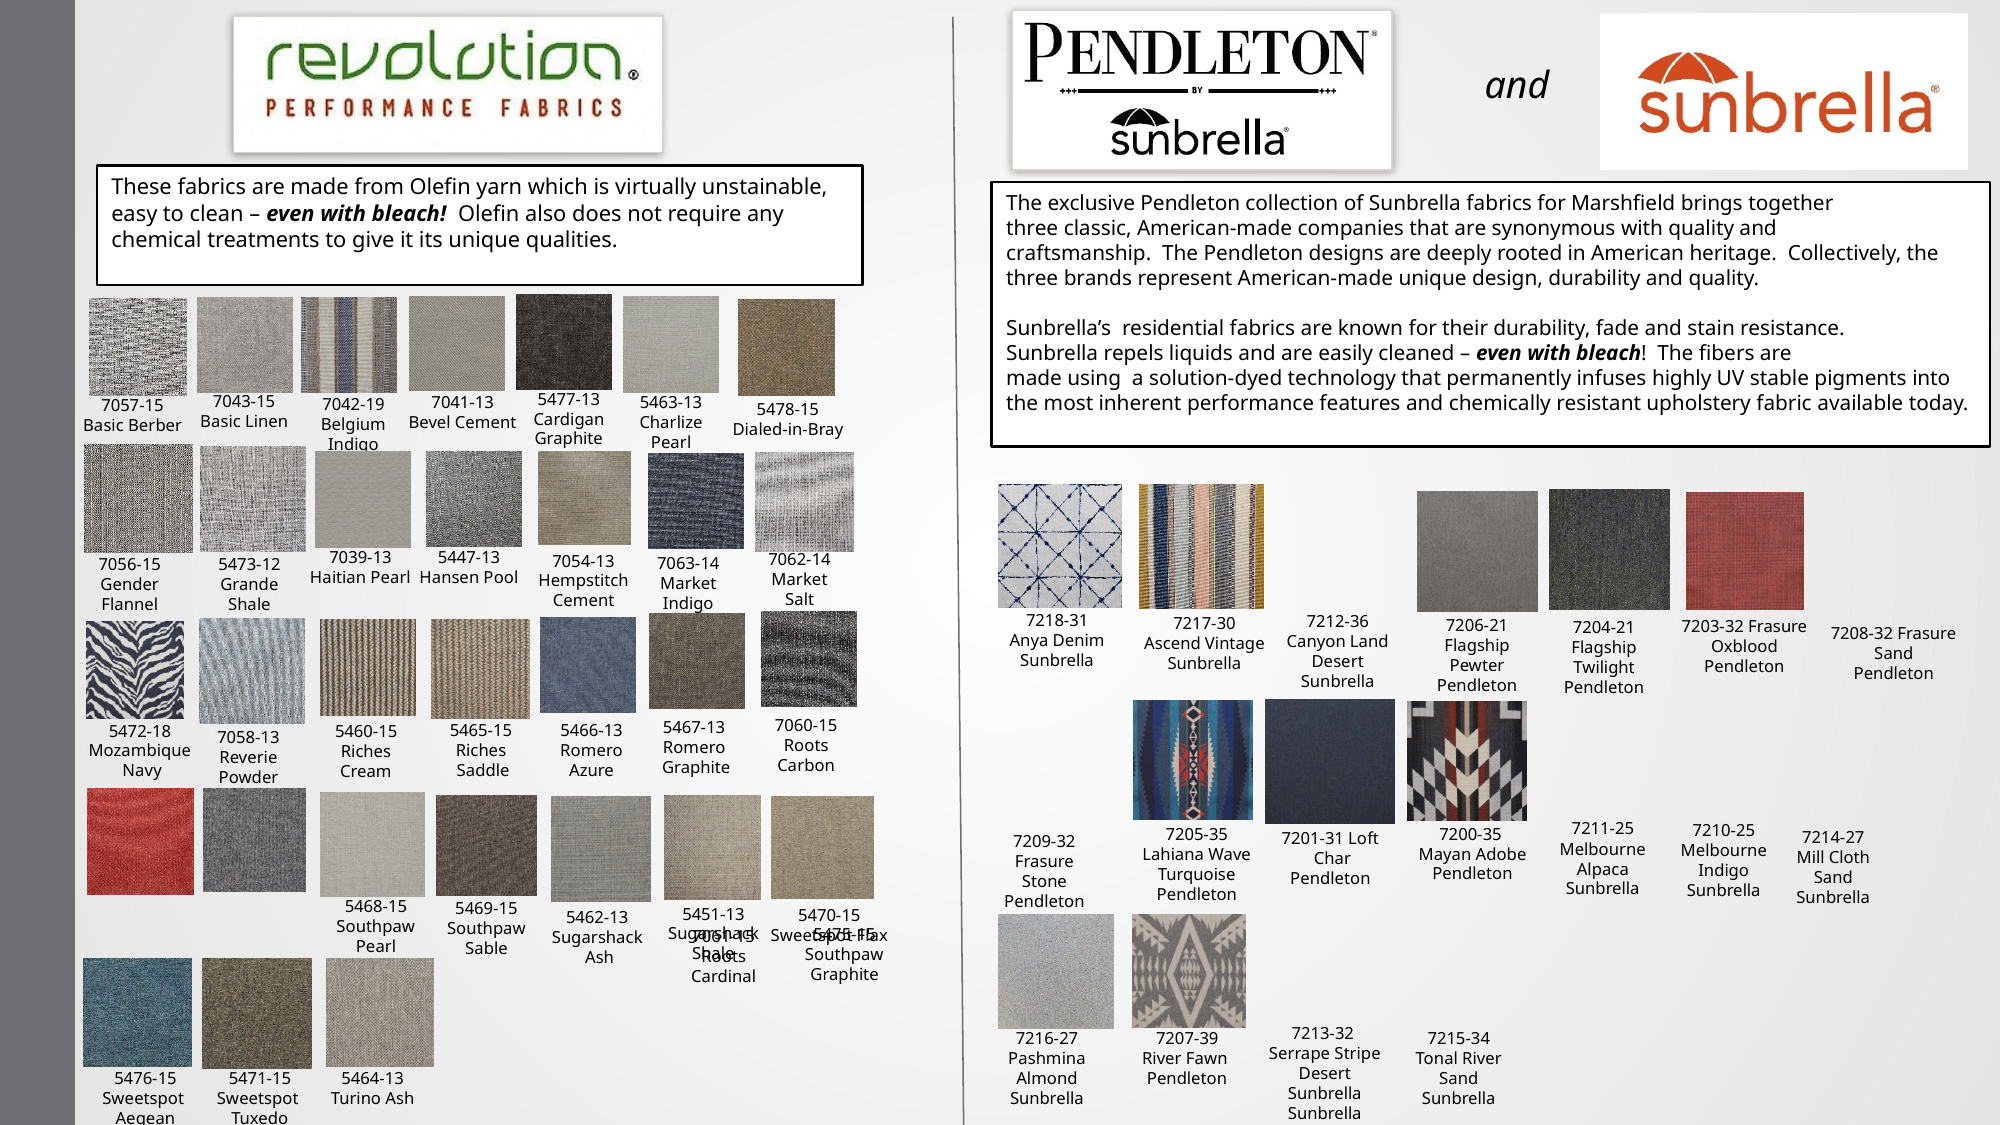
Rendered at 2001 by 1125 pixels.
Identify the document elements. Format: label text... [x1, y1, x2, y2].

text_box 5473-12 Grande Shale [203, 561, 296, 614]
text_box 7207-39 River Fawn Pendleton [1127, 1033, 1248, 1115]
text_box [952, 16, 965, 1125]
text_box and [1469, 53, 1565, 114]
picture [754, 452, 854, 552]
text_box 7218-31 Anya Denim Sunbrella [994, 616, 1120, 697]
text_box 5467-13 Romero Graphite [642, 712, 746, 784]
picture [83, 444, 193, 554]
picture [622, 296, 720, 393]
picture [1548, 488, 1670, 610]
text_box 5470-15 Sweetspot Flax [755, 897, 903, 953]
text_box 7213-32 Serrape Stripe Desert Sunbrella Sunbrella [1254, 1015, 1396, 1125]
picture [516, 294, 612, 390]
text_box 7042-19 Belgium Indigo [306, 400, 401, 448]
text_box 7201-31 Loft Char Pendleton [1267, 833, 1394, 895]
text_box 7063-14 Market Indigo [642, 554, 735, 617]
text_box 7212-36 Canyon Land Desert Sunbrella [1271, 603, 1404, 698]
picture [83, 957, 192, 1067]
text_box 7054-13 Hempstitch Cement [523, 542, 642, 618]
text_box 7039-13 Haitian Pearl [296, 554, 404, 594]
picture [319, 619, 417, 717]
text_box 5477-13 Cardigan Graphite [518, 395, 620, 456]
picture [200, 445, 307, 552]
picture [86, 620, 184, 720]
text_box 7200-35 Mayan Adobe Pendleton [1403, 816, 1542, 891]
picture [436, 795, 537, 896]
text_box 7061-15 Roots Cardinal [676, 971, 772, 994]
picture [87, 788, 194, 895]
picture [771, 796, 874, 899]
text_box 5462-13 Sugarshack Ash [536, 900, 658, 974]
text_box 7205-35 Lahiana Wave Turquoise Pendleton [1127, 824, 1267, 912]
picture [202, 788, 306, 892]
text_box 7215-34 Tonal River Sand Sunbrella [1400, 1020, 1517, 1125]
picture [738, 299, 835, 396]
picture [425, 450, 522, 547]
picture [1407, 701, 1527, 822]
picture [1686, 492, 1805, 611]
picture [761, 610, 858, 707]
picture [550, 795, 651, 903]
picture [1416, 490, 1539, 613]
picture [647, 453, 744, 550]
text_box 7041-13 Bevel Cement [393, 394, 518, 440]
text_box 5466-13 Romero Azure [545, 721, 638, 787]
picture [998, 914, 1114, 1029]
text_box 7216-27 Pashmina Almond Sunbrella [993, 1034, 1101, 1125]
picture [1012, 11, 1392, 170]
text_box The exclusive Pendleton collection of Sunbrella fabrics for Marshfield brings together three classic, American-made companies that are synonymous with quality and craftsmanship. The Pendleton designs are deeply rooted in American heritage. Collectively, the three brands represent American-made unique design, durability and quality. Sunbrella’s residential fabrics are known for their durability, fade and stain resistance. Sunbrella repels liquids and are easily cleaned – even with bleach! The fibers are made using a solution-dyed technology that permanently infuses highly UV stable pigments into the most inherent performance features and chemically resistant upholstery fabric available today. [990, 181, 1991, 448]
text_box 7211-25 Melbourne Alpaca Sunbrella [1544, 811, 1661, 926]
picture [1133, 700, 1253, 820]
picture [234, 16, 663, 152]
text_box 7056-15 Gender Flannel [83, 561, 176, 618]
text_box 5468-15 Southpaw Pearl [321, 902, 431, 957]
text_box 7057-15 Basic Berber [68, 387, 198, 443]
text_box 7214-27 Mill Cloth Sand Sunbrella [1781, 819, 1886, 935]
picture [1139, 483, 1264, 609]
picture [538, 451, 632, 545]
text_box 5471-15 Sweetspot Tuxedo [204, 1075, 318, 1125]
text_box 7210-25 Melbourne Indigo Sunbrella [1665, 812, 1782, 928]
picture [325, 958, 435, 1067]
text_box 7217-30 Ascend Vintage Sunbrella [1129, 605, 1280, 699]
text_box 5475-15 Southpaw Graphite [790, 953, 899, 991]
text_box 7058-13 Reverie Powder [202, 733, 295, 785]
text_box 7043-15 Basic Linen [198, 398, 303, 438]
picture [199, 618, 305, 724]
text_box 7209-32 Frasure Stone Pendleton [989, 823, 1100, 938]
picture [1600, 12, 1968, 170]
picture [1132, 914, 1246, 1028]
text_box 5476-15 Sweetspot Aegean [87, 1074, 204, 1125]
text_box 7206-21 Flagship Pewter Pendleton [1422, 621, 1533, 706]
text_box 5465-15 Riches Saddle [434, 727, 528, 788]
text_box 5463-13 Charlize Pearl [624, 399, 718, 460]
picture [1265, 699, 1396, 824]
picture [89, 298, 187, 396]
text_box 7203-32 Frasure Oxblood Pendleton [1666, 608, 1823, 684]
text_box 5469-15 Southpaw Sable [432, 902, 536, 965]
picture [663, 795, 761, 901]
text_box 5478-15 Dialed-in-Bray [717, 391, 859, 447]
text_box 5451-13 Sugarshack Shale [653, 905, 774, 971]
picture [649, 613, 745, 709]
picture [197, 297, 293, 393]
text_box 7204-21 Flagship Twilight Pendleton [1549, 618, 1660, 725]
picture [301, 297, 397, 393]
text_box 5472-18 Mozambique Navy [71, 712, 202, 788]
text_box 5464-13 Turino Ash [316, 1067, 430, 1116]
picture [430, 618, 531, 719]
text_box These fabrics are made from Olefin yarn which is virtually unstainable, easy to clean – even with bleach! Olefin also does not require any chemical treatments to give it its unique qualities. [96, 164, 864, 286]
picture [201, 958, 312, 1069]
picture [315, 451, 412, 548]
text_box 5460-15 Riches Cream [320, 725, 413, 788]
text_box 7060-15 Roots Carbon [760, 715, 853, 782]
picture [409, 295, 506, 392]
text_box 7062-14 Market Salt [753, 561, 846, 617]
picture [319, 792, 425, 897]
picture [540, 617, 636, 713]
picture [997, 484, 1122, 609]
text_box 5447-13 Hansen Pool [404, 550, 523, 595]
text_box 7208-32 Frasure Sand Pendleton [1816, 615, 1972, 711]
